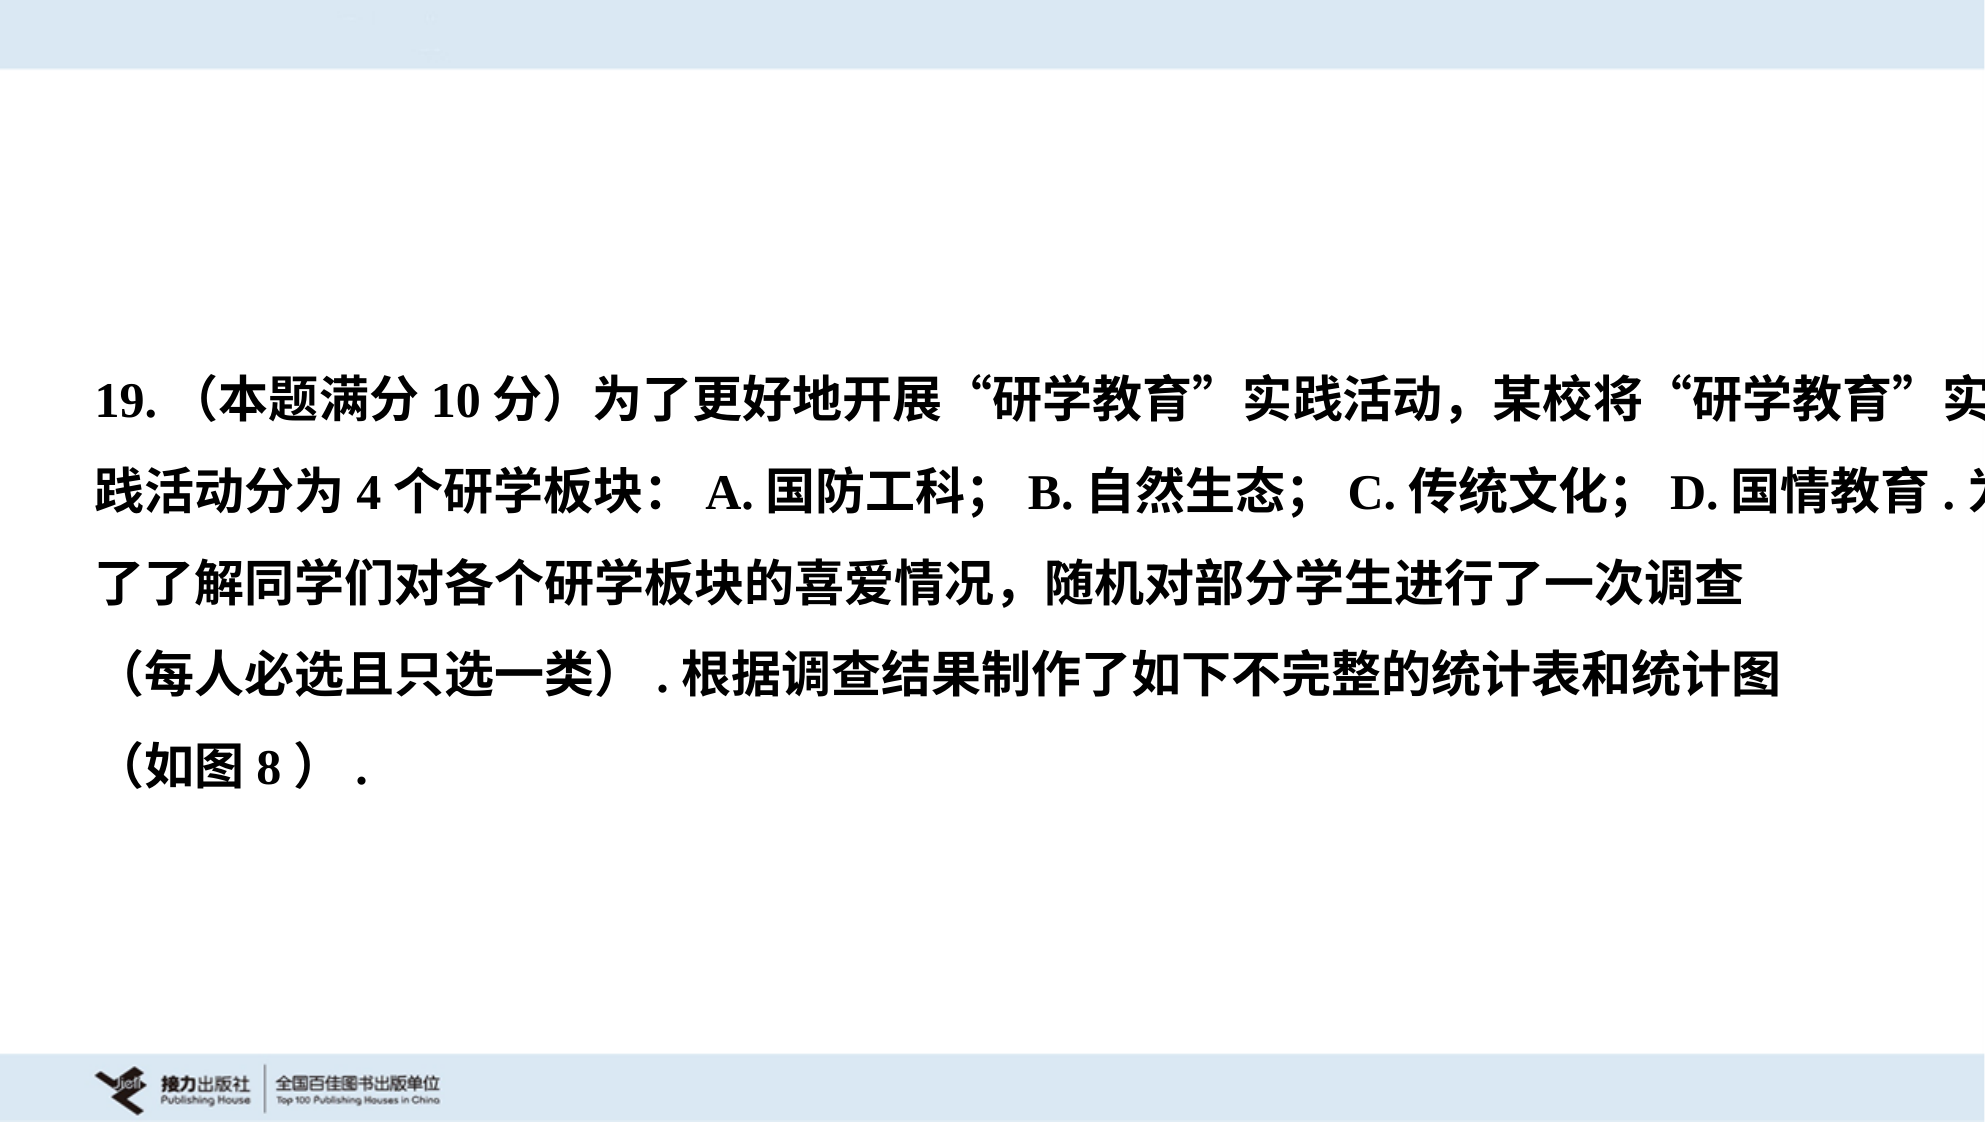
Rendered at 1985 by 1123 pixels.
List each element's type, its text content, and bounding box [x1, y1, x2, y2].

text_box 19.（本题满分10分）为了更好地开展“研学教育”实践活动，某校将“研学教育”实 践活动分为4个研学板块：A.国防工科；B.自然生态；C.传统文化；D.国情教育.为 了了解同学们对各个研学板块的喜爱情况，随机对部分学生进行了一次调查 （每人必选且只选一类）.根据调查结果制作了如下不完整的统计表和统计图 （如图8）. [94, 336, 1892, 795]
picture [0, 0, 1985, 1122]
